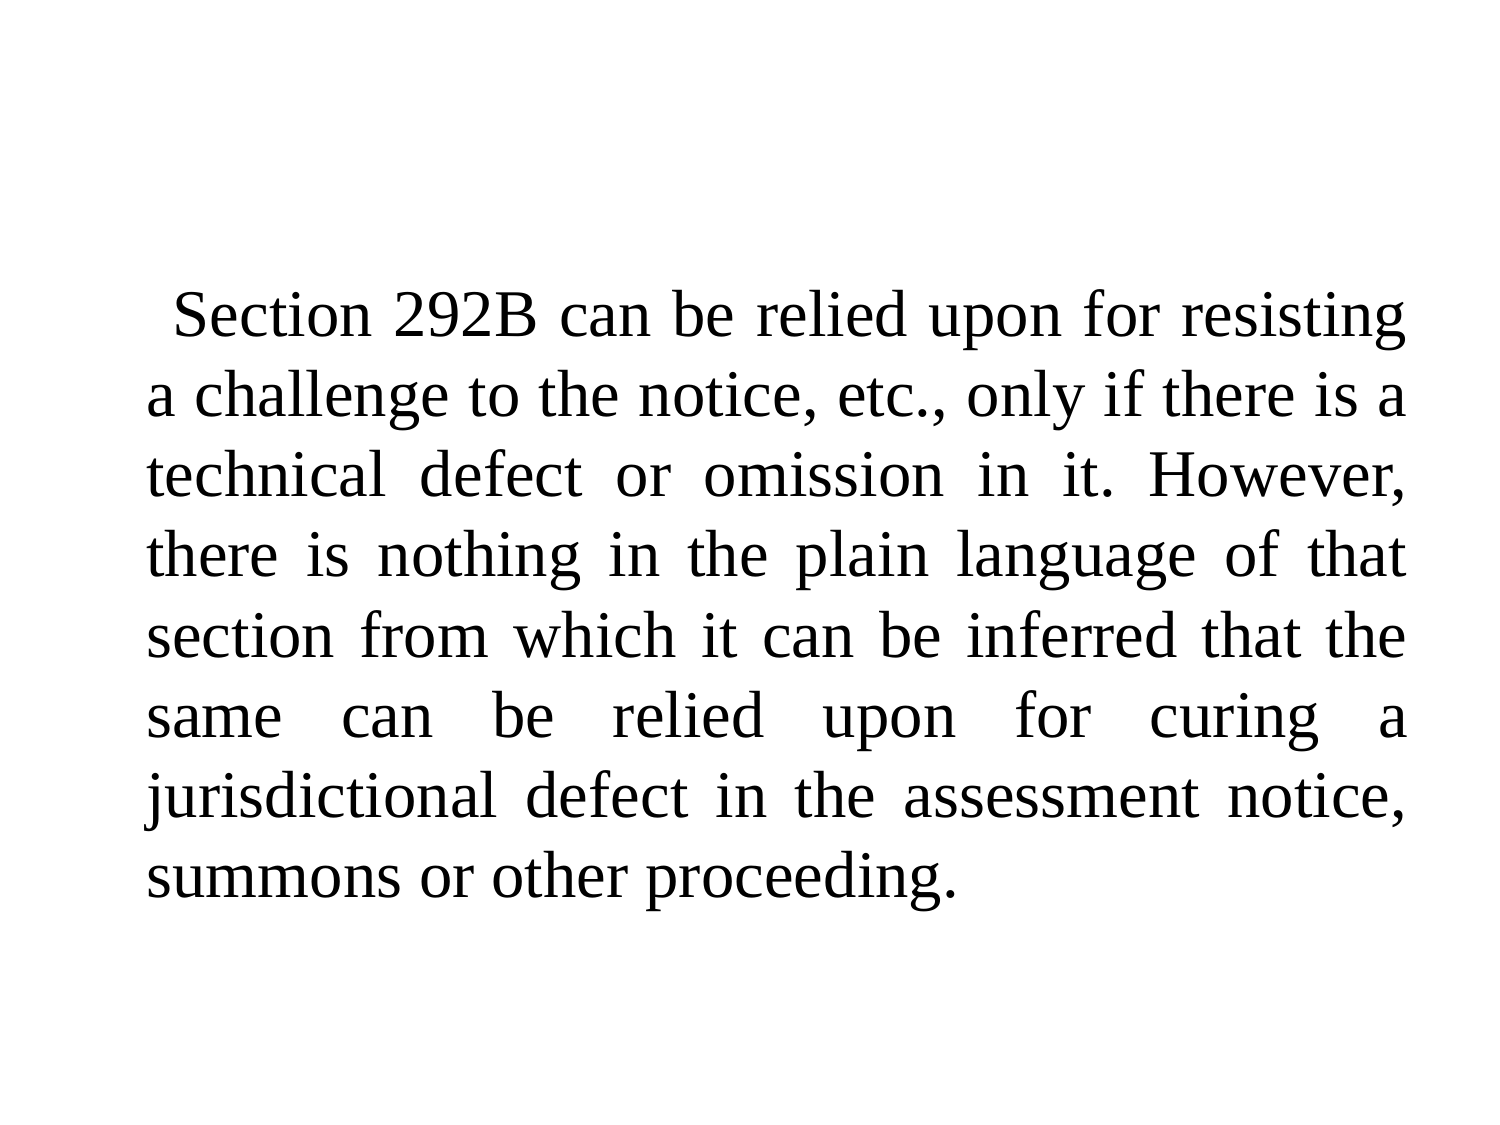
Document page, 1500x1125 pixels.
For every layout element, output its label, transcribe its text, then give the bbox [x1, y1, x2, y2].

list Section 292B can be relied upon for resisting a challenge to the notice, etc., only if there is a technical defect or omission in it. However, there is nothing in the plain language of that section from which it can be inferred that the same can be relied upon for curing a jurisdictional defect in the assessment notice, summons or other proceeding. [75, 262, 1425, 1005]
